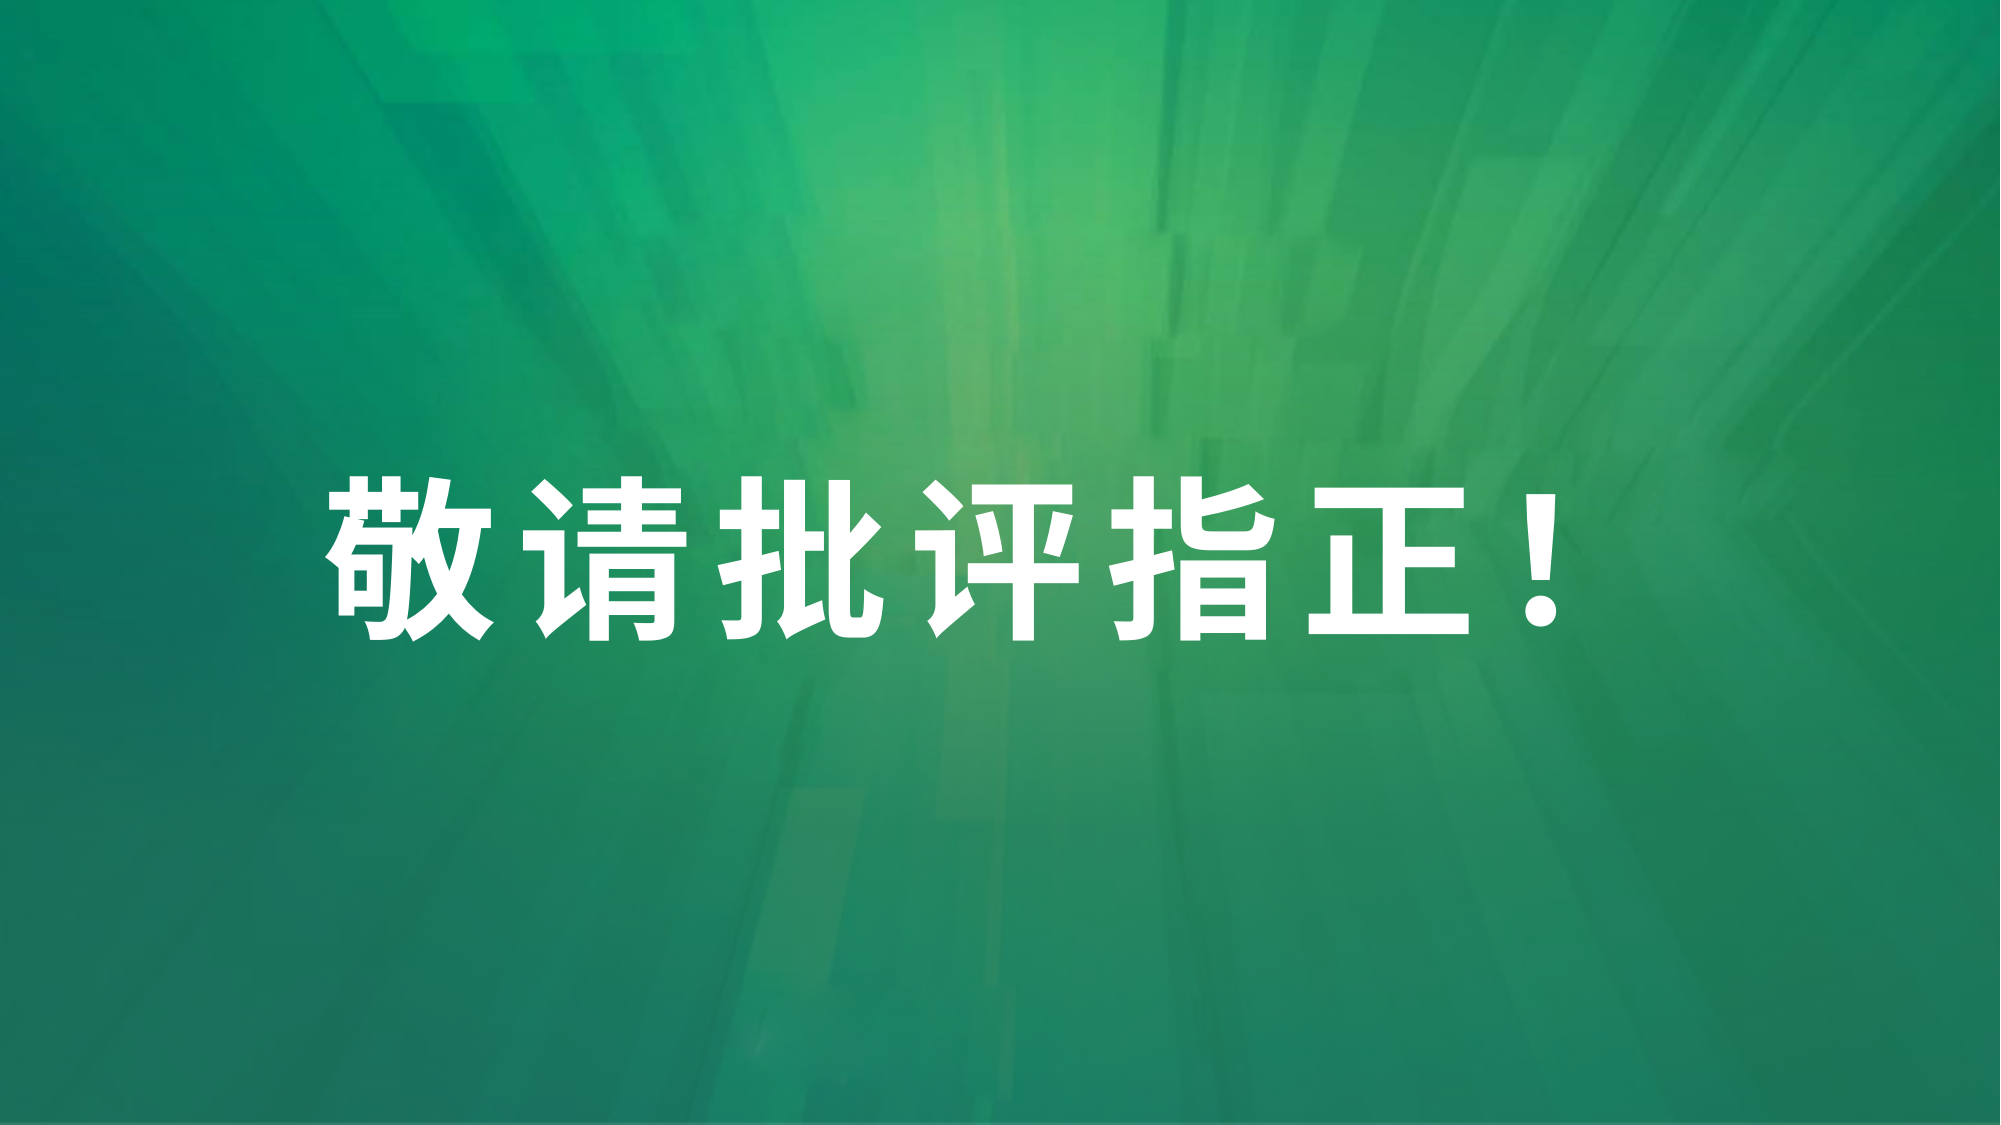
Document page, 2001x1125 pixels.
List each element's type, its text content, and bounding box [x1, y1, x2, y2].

picture [0, 0, 2000, 1125]
title 敬请批评指正！ [322, 438, 1678, 661]
